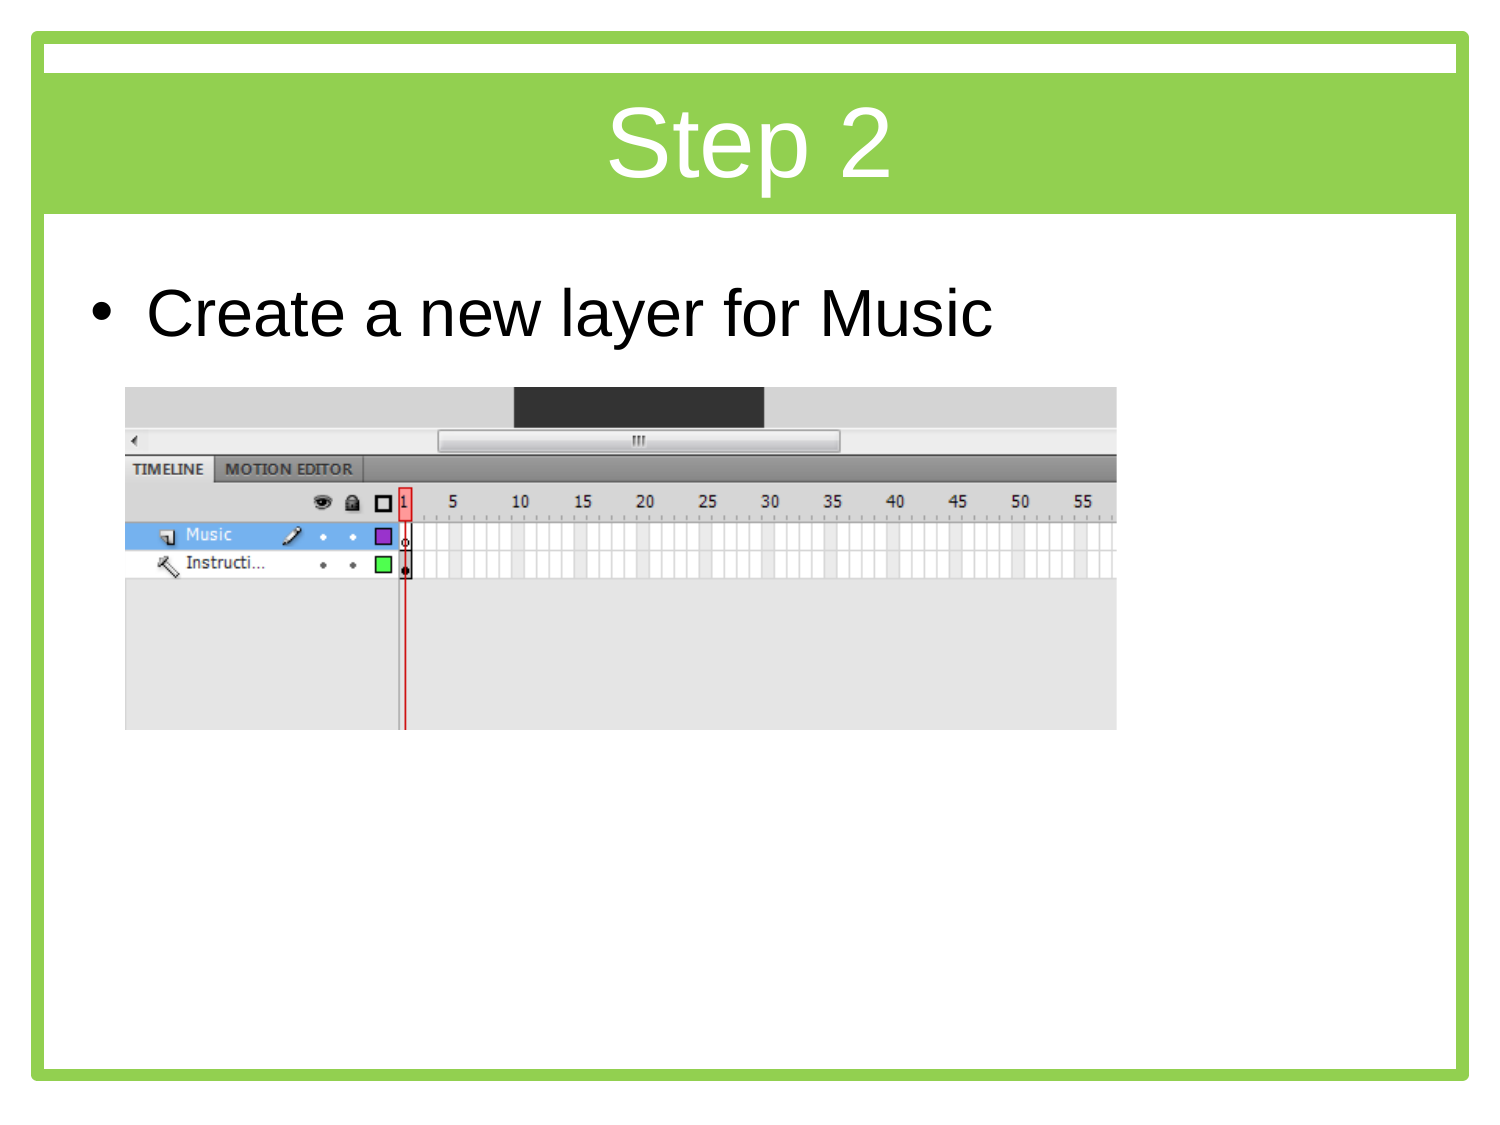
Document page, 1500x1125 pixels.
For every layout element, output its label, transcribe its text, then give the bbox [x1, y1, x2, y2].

title Step 2 [75, 62, 1425, 213]
picture [124, 387, 1117, 730]
list Create a new layer for Music [75, 262, 1425, 1005]
